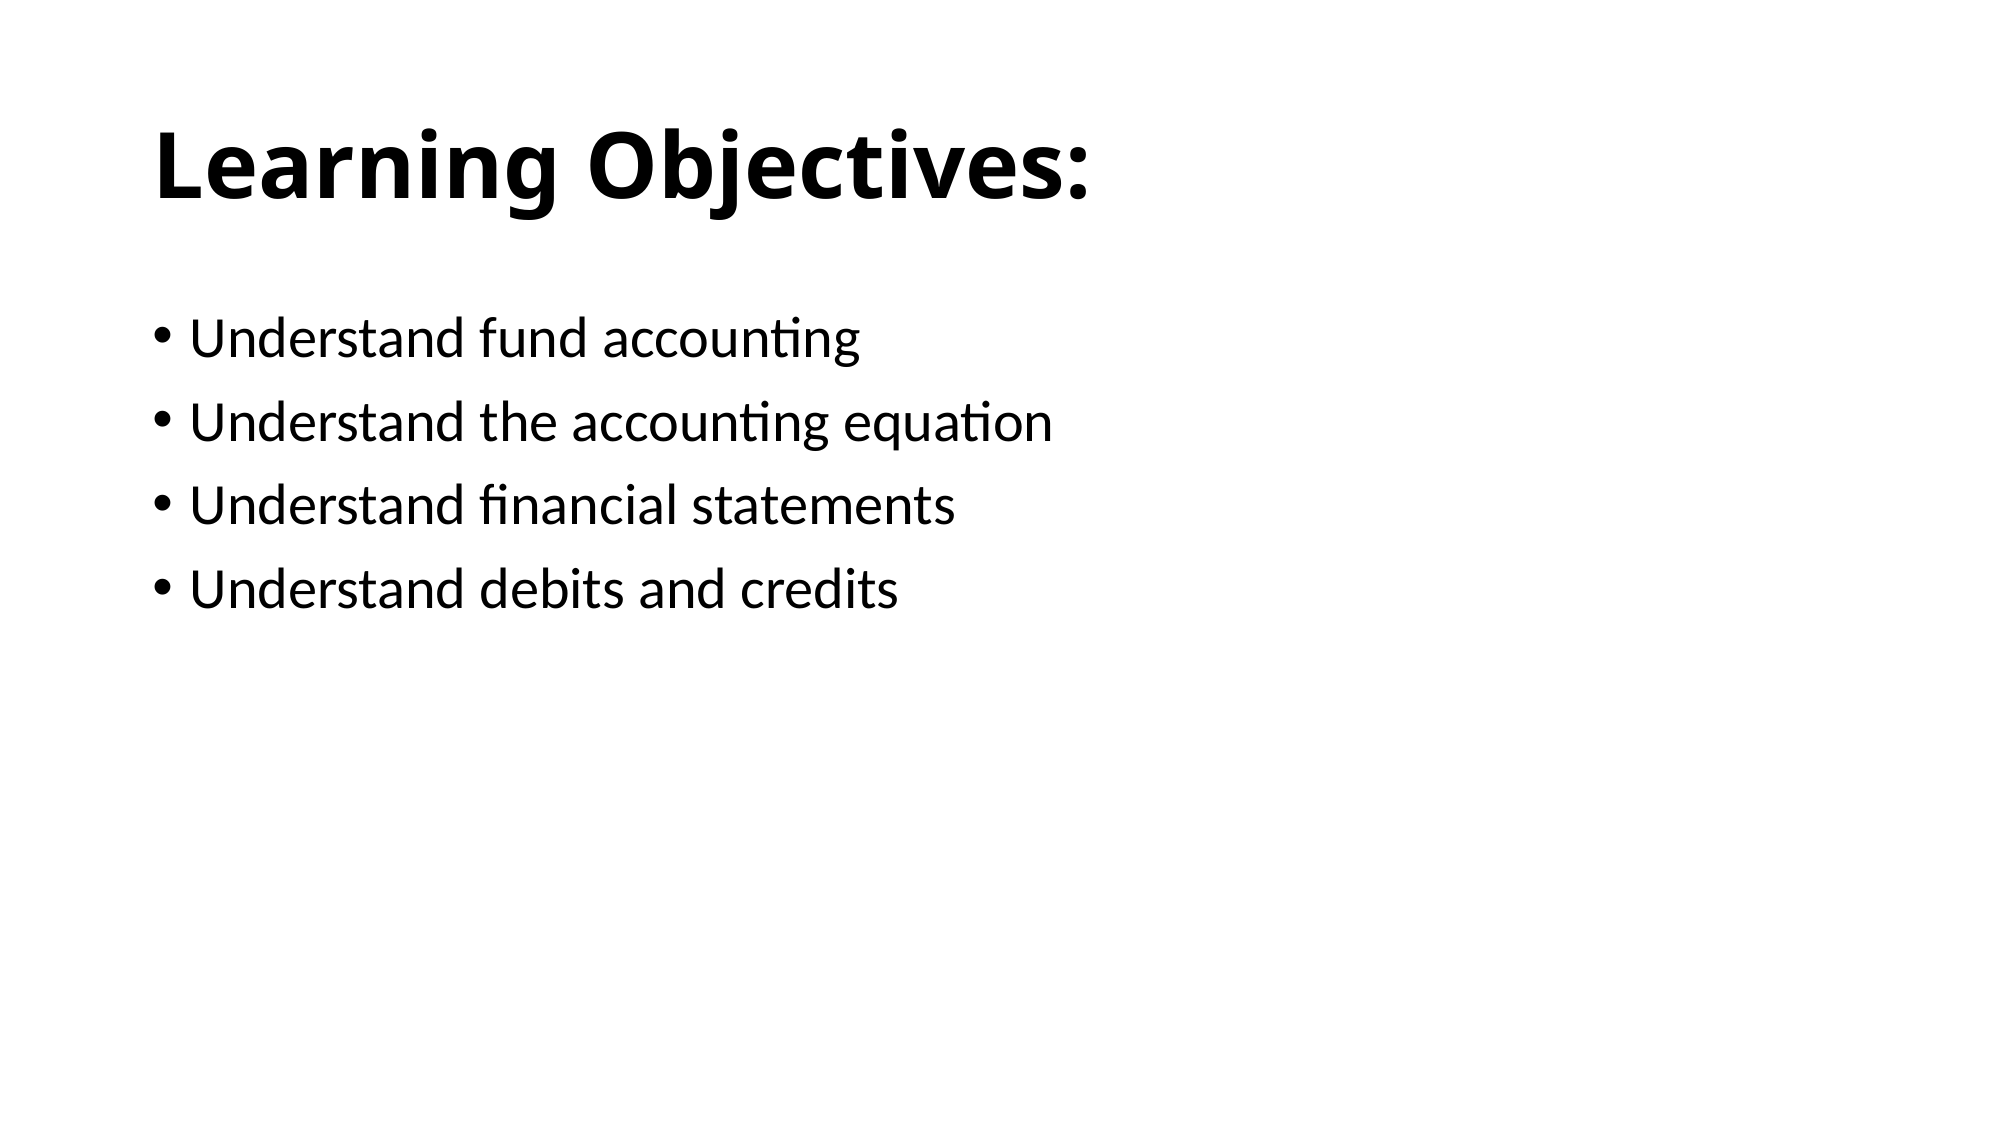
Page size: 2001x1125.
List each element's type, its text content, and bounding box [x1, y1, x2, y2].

list Understand fund accounting Understand the accounting equation Understand financial statements Understand debits and credits [137, 299, 1863, 1014]
title Learning Objectives: [137, 59, 1863, 278]
